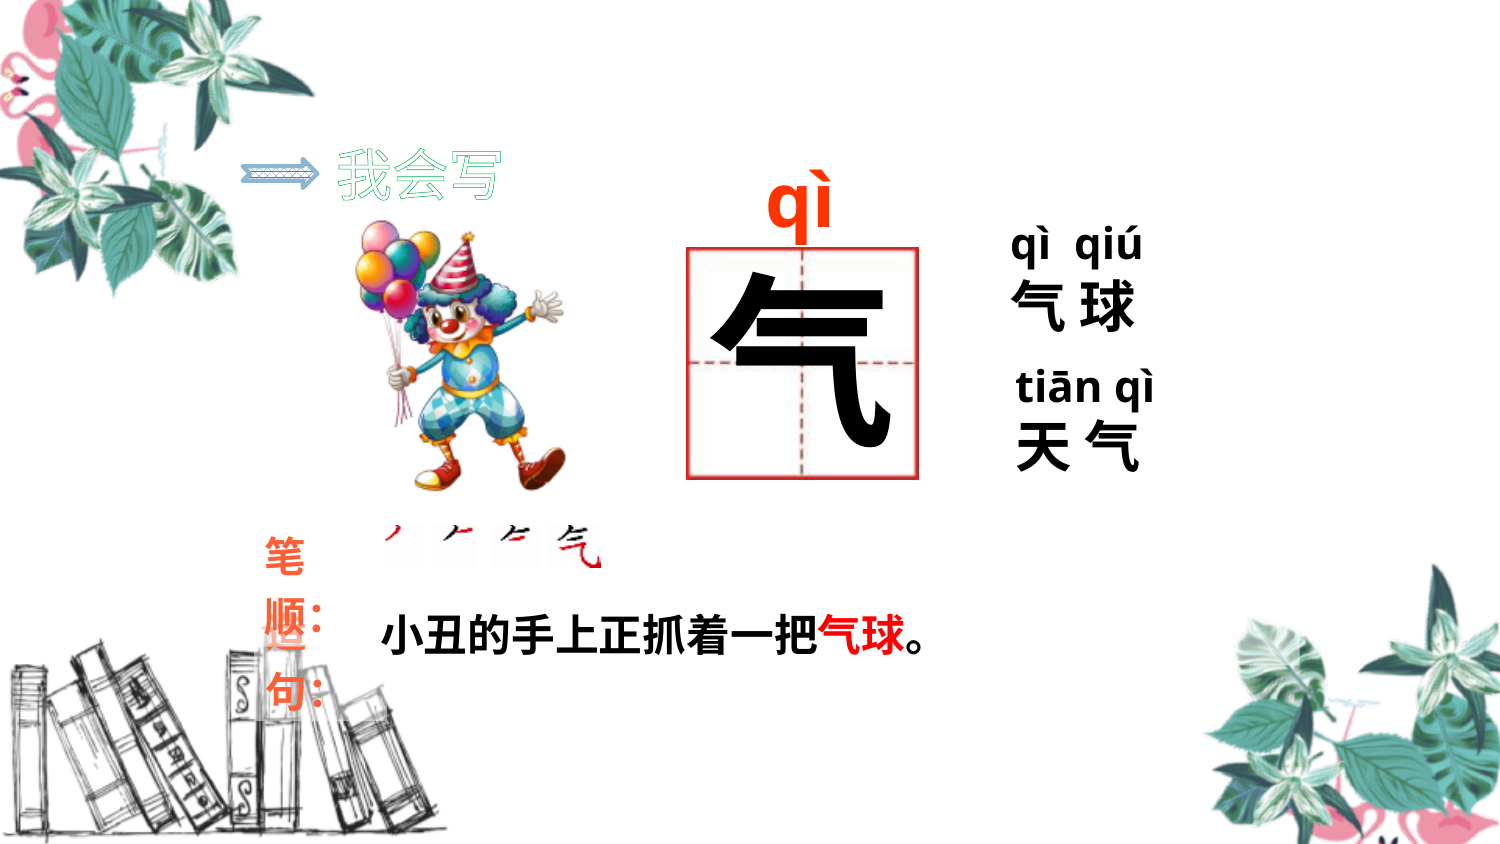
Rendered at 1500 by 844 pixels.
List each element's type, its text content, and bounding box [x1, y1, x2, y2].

picture [493, 523, 539, 569]
text_box 笔顺： [253, 515, 387, 647]
text_box tiān qì 天 气 [1003, 353, 1167, 485]
text_box 小丑的手上正抓着一把气球。 [368, 591, 1300, 666]
picture [350, 213, 575, 496]
text_box 我会写 [324, 133, 516, 213]
picture [0, 605, 467, 844]
picture [0, 0, 393, 400]
text_box 造句： [254, 647, 388, 722]
text_box qì qiú 气 球 [998, 197, 1171, 344]
text_box [240, 157, 320, 191]
text_box qì [754, 146, 848, 235]
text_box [686, 236, 919, 480]
picture [431, 523, 477, 569]
picture [546, 523, 601, 568]
picture [385, 525, 423, 569]
picture [1107, 470, 1500, 844]
